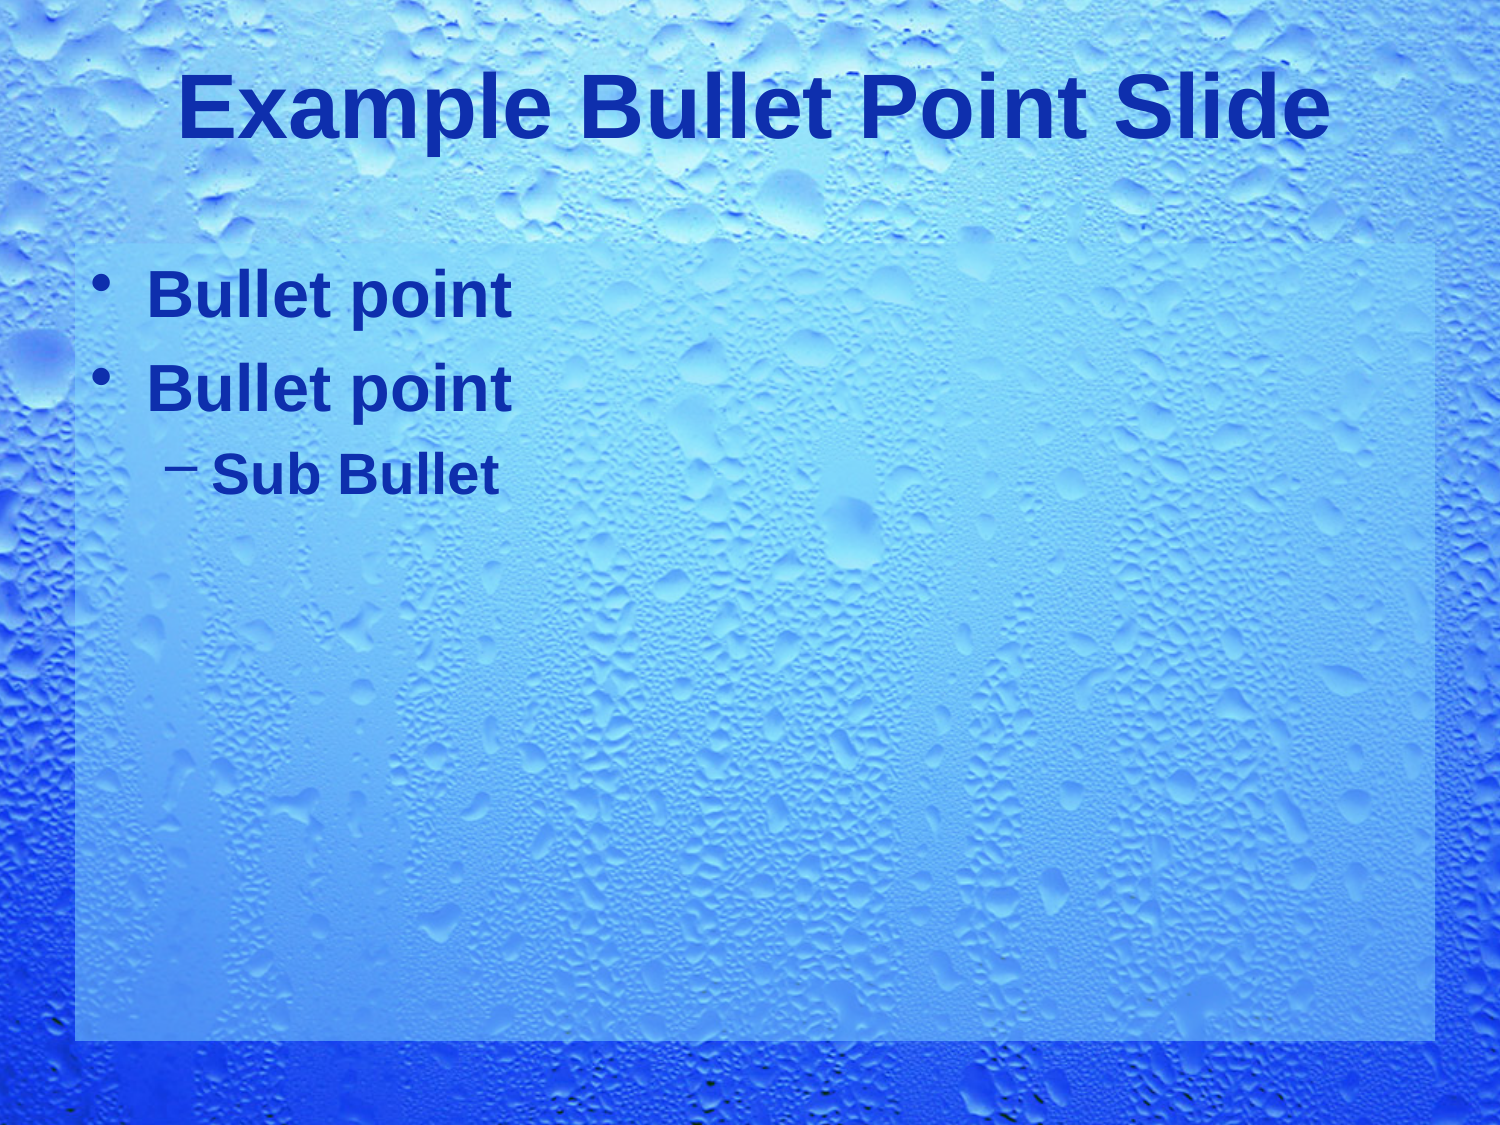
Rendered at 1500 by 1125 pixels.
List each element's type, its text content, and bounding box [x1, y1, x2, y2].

title Example Bullet Point Slide [75, 42, 1436, 161]
picture [0, 0, 1500, 1125]
list Bullet point Bullet point Sub Bullet [75, 243, 1436, 1041]
